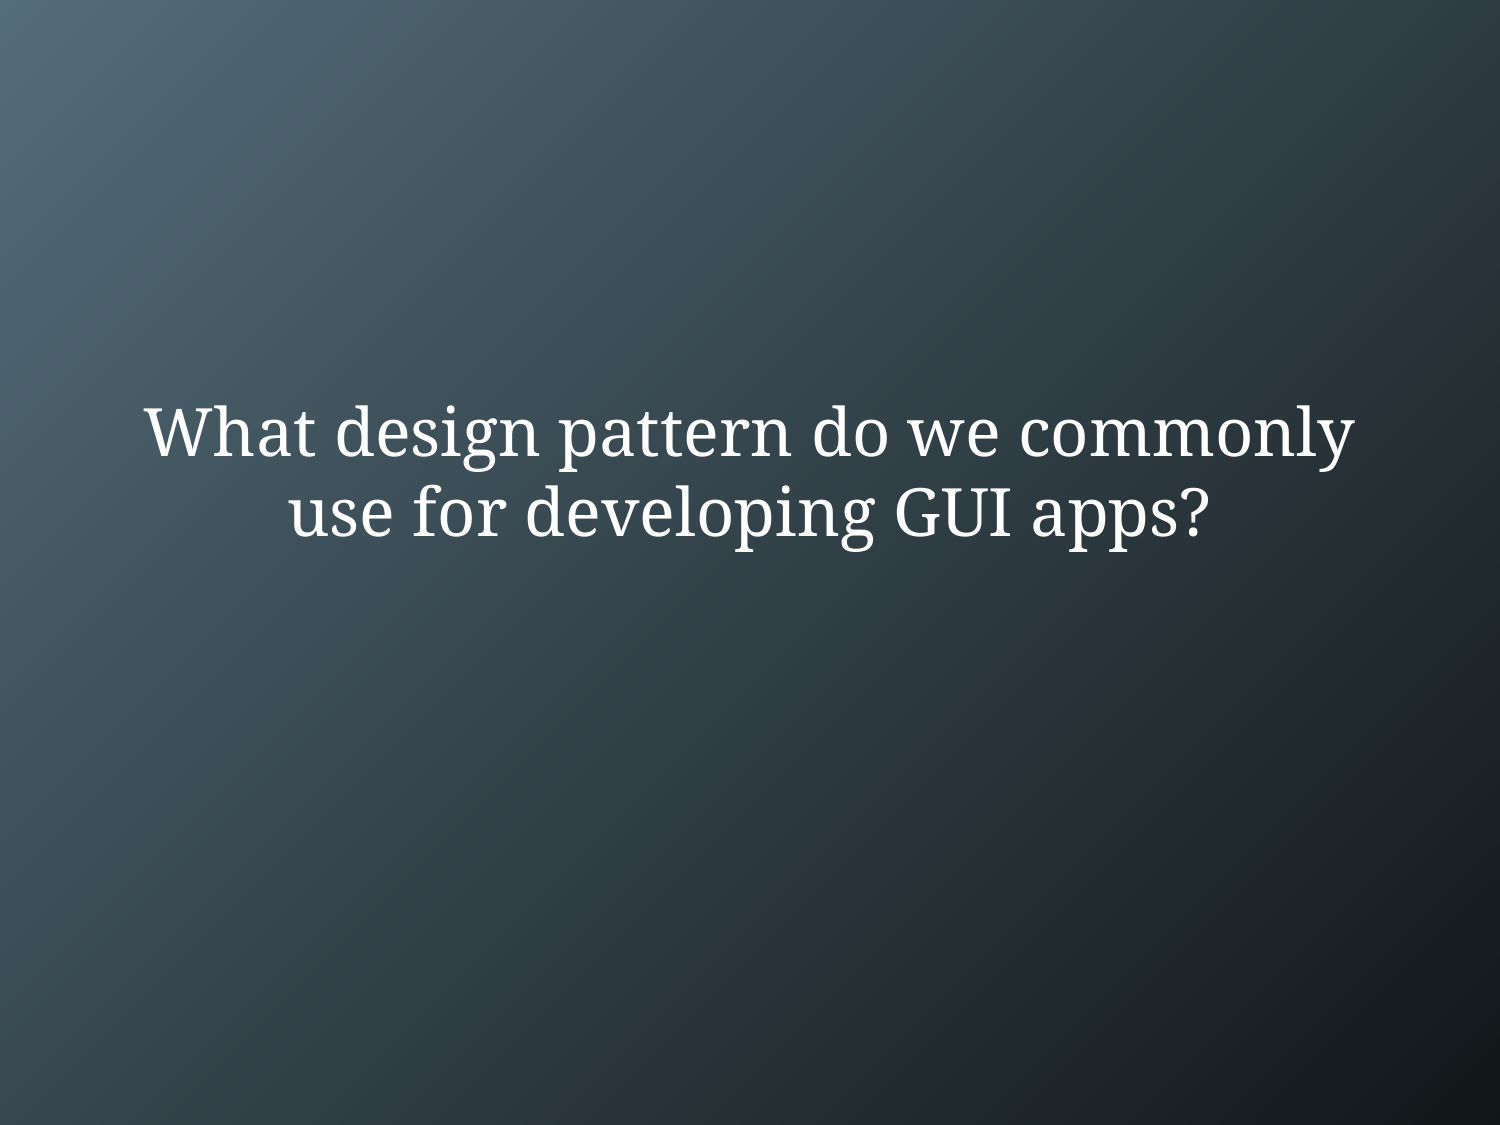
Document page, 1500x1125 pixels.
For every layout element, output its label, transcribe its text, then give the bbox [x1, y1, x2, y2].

title What design pattern do we commonly use for developing GUI apps? [112, 349, 1388, 591]
